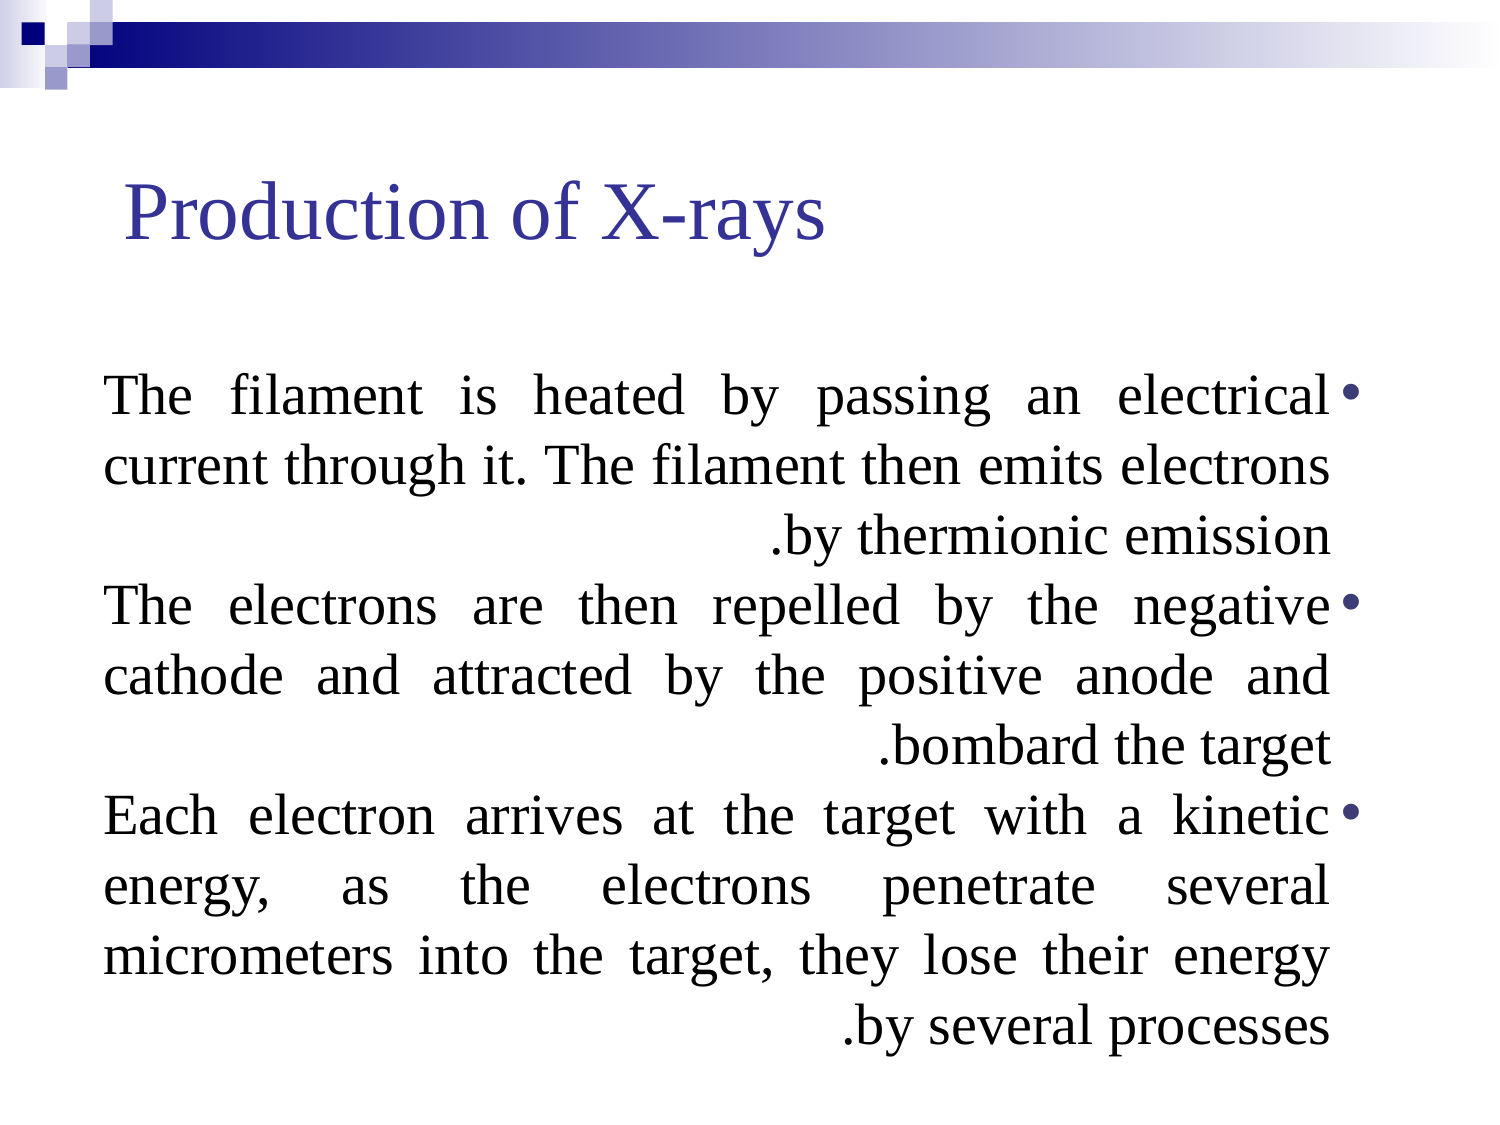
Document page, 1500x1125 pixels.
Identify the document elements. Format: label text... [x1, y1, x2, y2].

text_box Production of X-rays The filament is heated by passing an electrical current through it. The filament then emits electrons by thermionic emission. The electrons are then repelled by the negative cathode and attracted by the positive anode and bombard the target. Each electron arrives at the target with a kinetic energy, as the electrons penetrate several micrometers into the target, they lose their energy by several processes. [88, 148, 1376, 1064]
